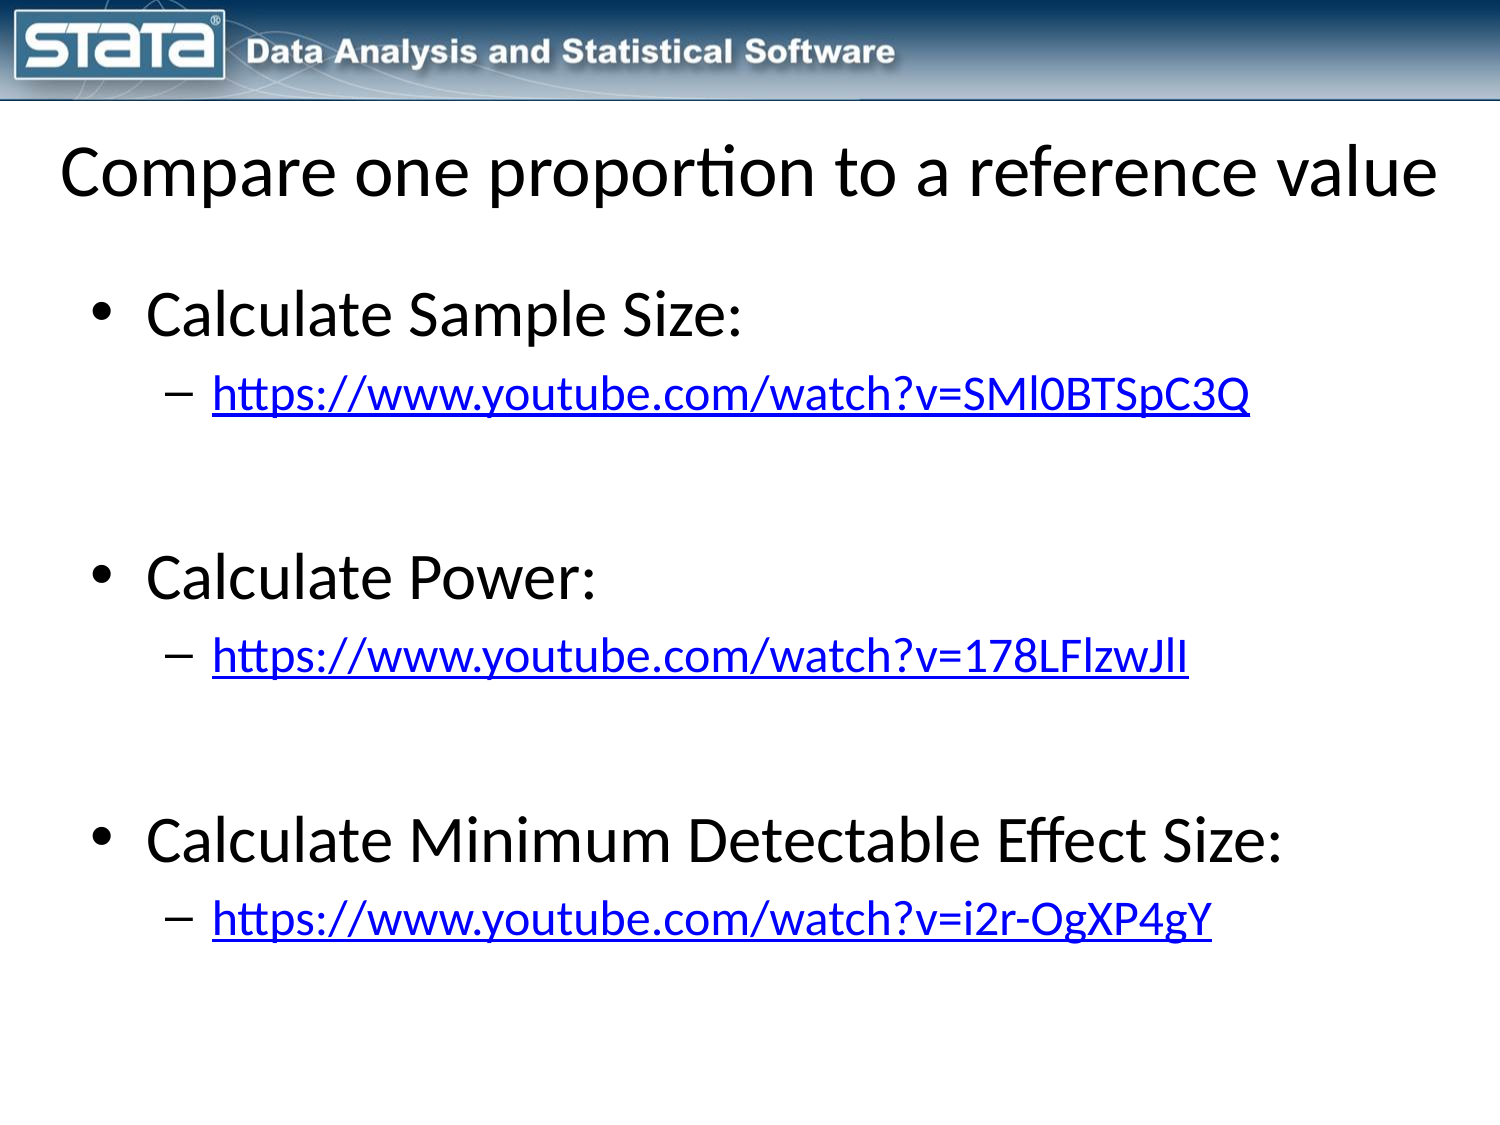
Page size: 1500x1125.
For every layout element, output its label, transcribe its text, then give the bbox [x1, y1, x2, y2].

title Compare one proportion to a reference value [0, 108, 1500, 233]
picture [0, 0, 1500, 102]
list Calculate Sample Size: https://www.youtube.com/watch?v=SMl0BTSpC3Q Calculate Power: https://www.youtube.com/watch?v=178LFlzwJlI Calculate Minimum Detectable Effect Size: https://www.youtube.com/watch?v=i2r-OgXP4gY [75, 262, 1425, 1073]
